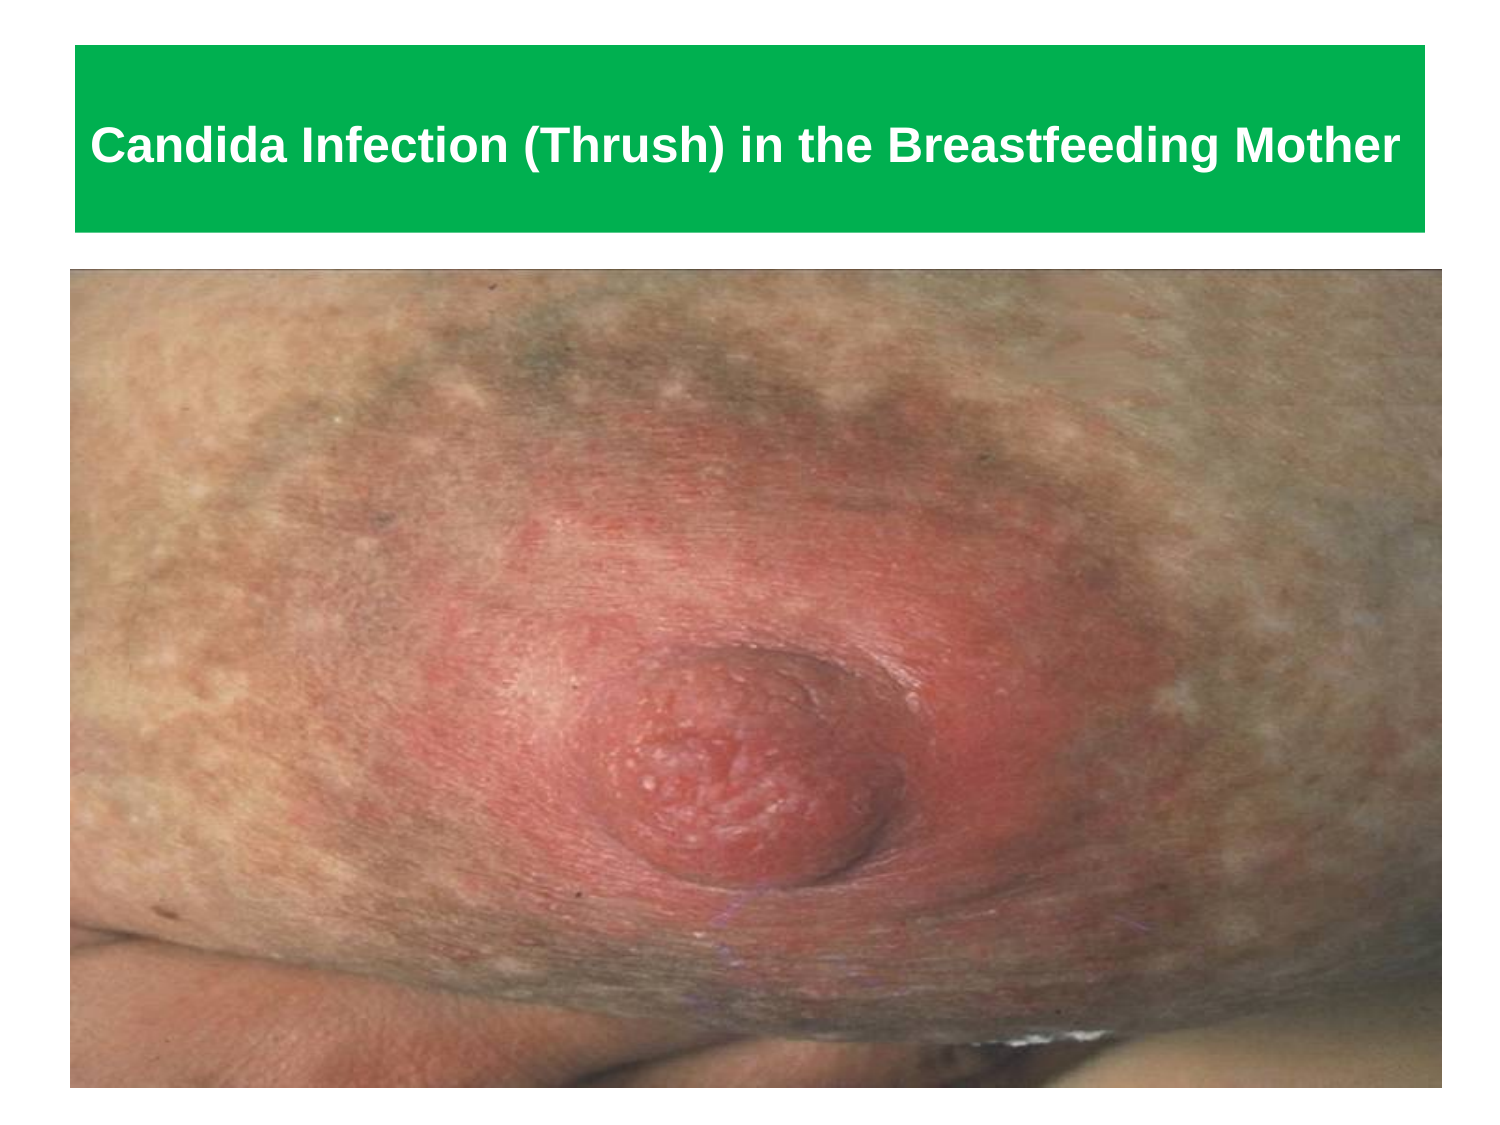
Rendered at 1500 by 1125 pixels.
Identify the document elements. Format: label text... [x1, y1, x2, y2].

title Candida Infection (Thrush) in the Breastfeeding Mother [74, 44, 1426, 233]
picture [70, 269, 1442, 1088]
